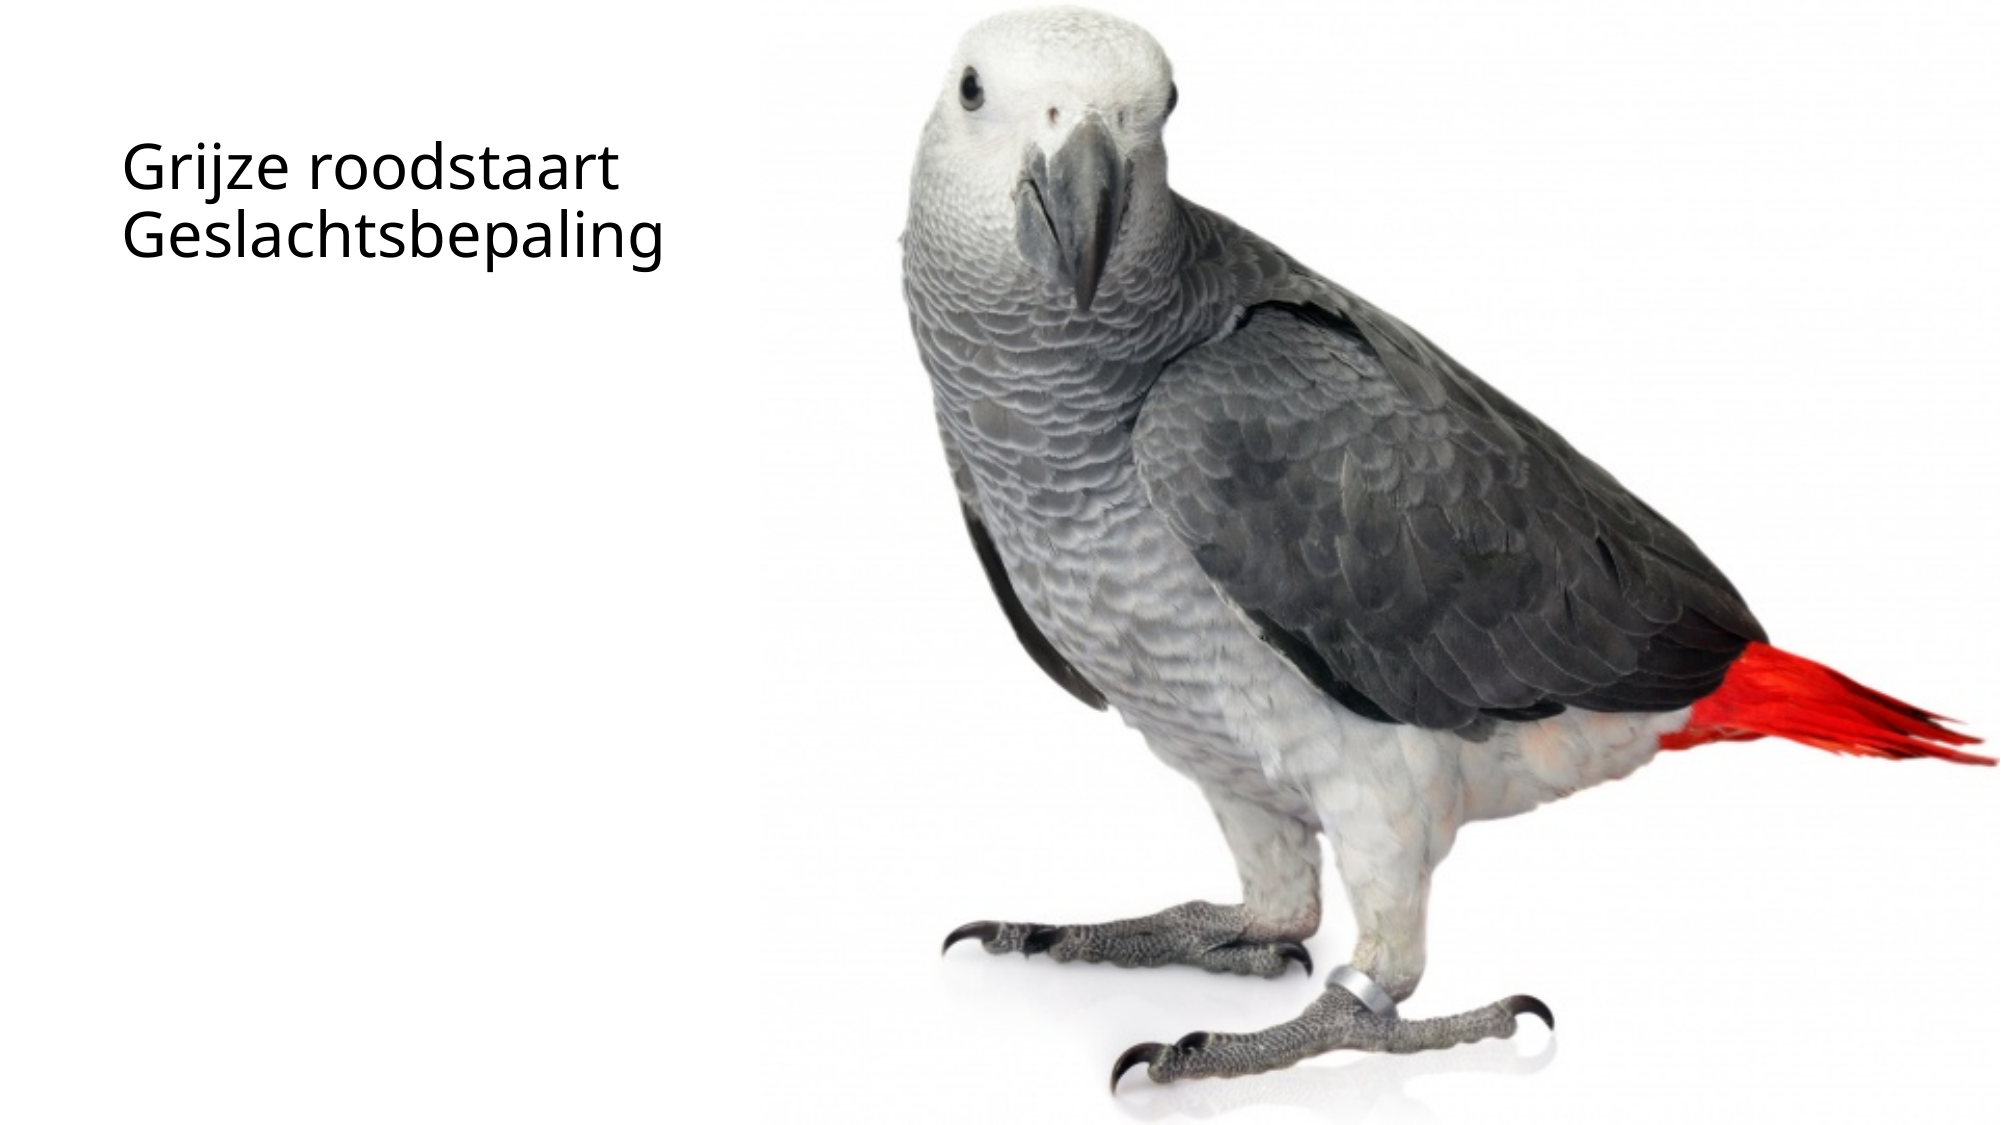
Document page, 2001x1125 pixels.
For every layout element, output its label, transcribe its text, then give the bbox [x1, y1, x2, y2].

title Grijze roodstaart Geslachtsbepaling [106, 103, 706, 379]
picture [760, 0, 2000, 1125]
